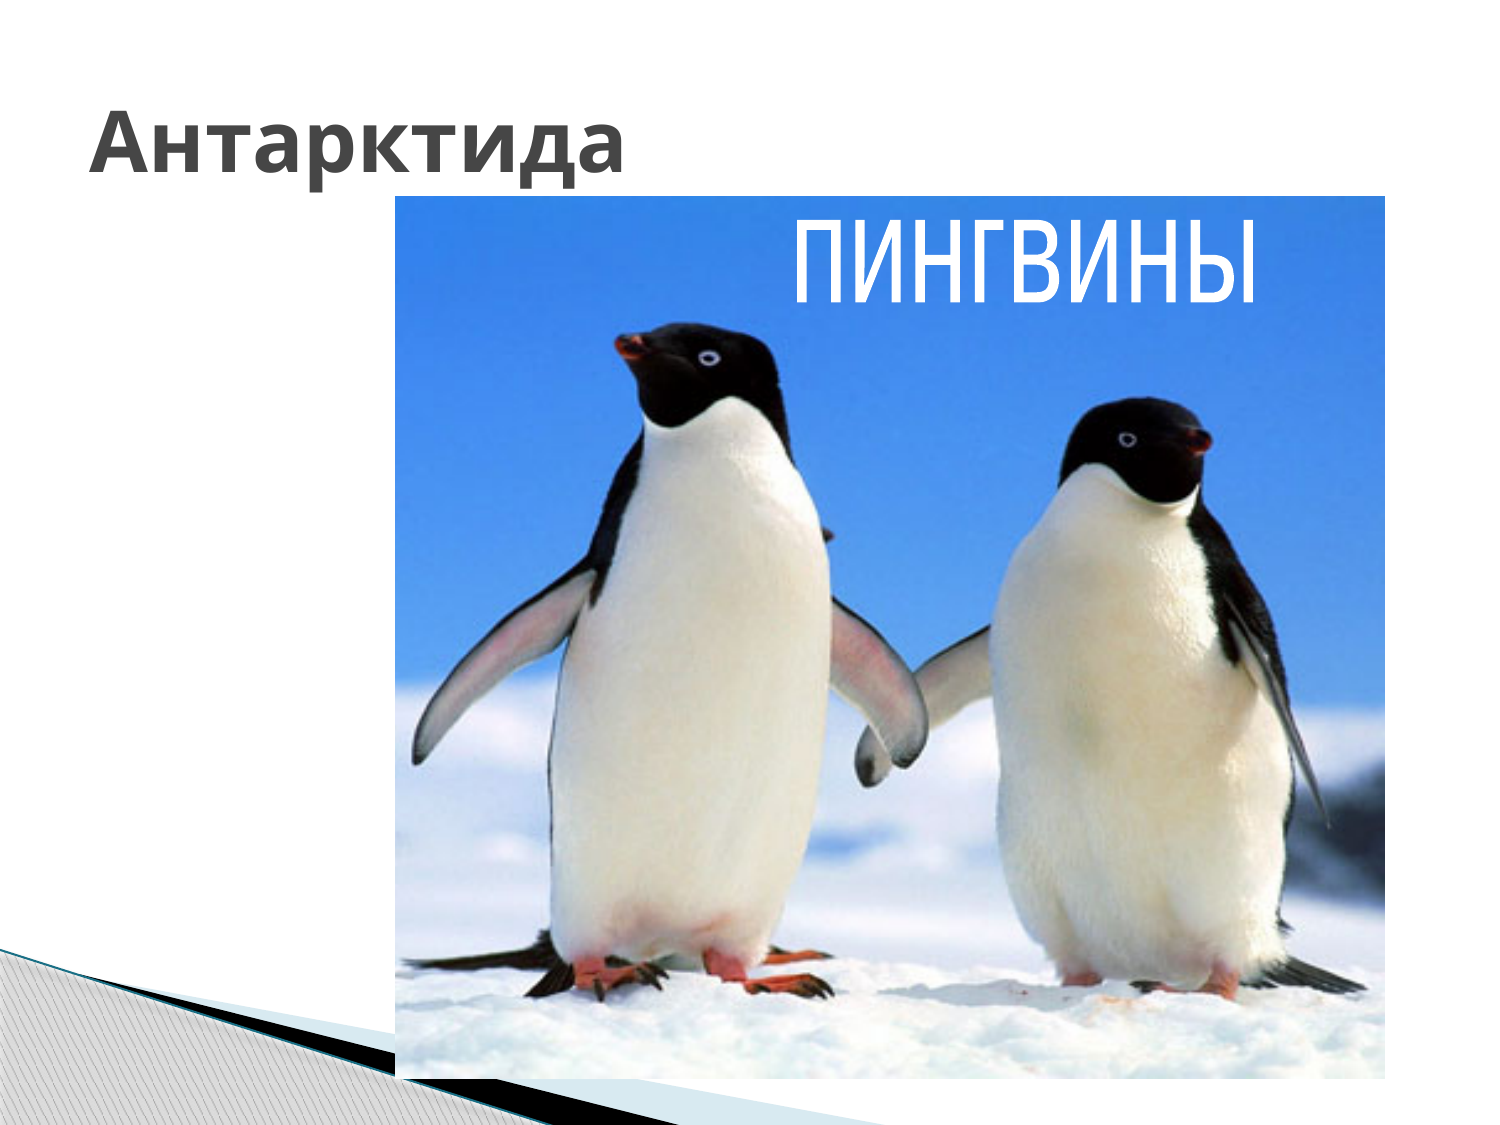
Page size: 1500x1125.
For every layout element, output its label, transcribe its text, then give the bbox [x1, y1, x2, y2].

title Антарктида [75, 45, 1425, 233]
picture [395, 196, 1386, 1080]
